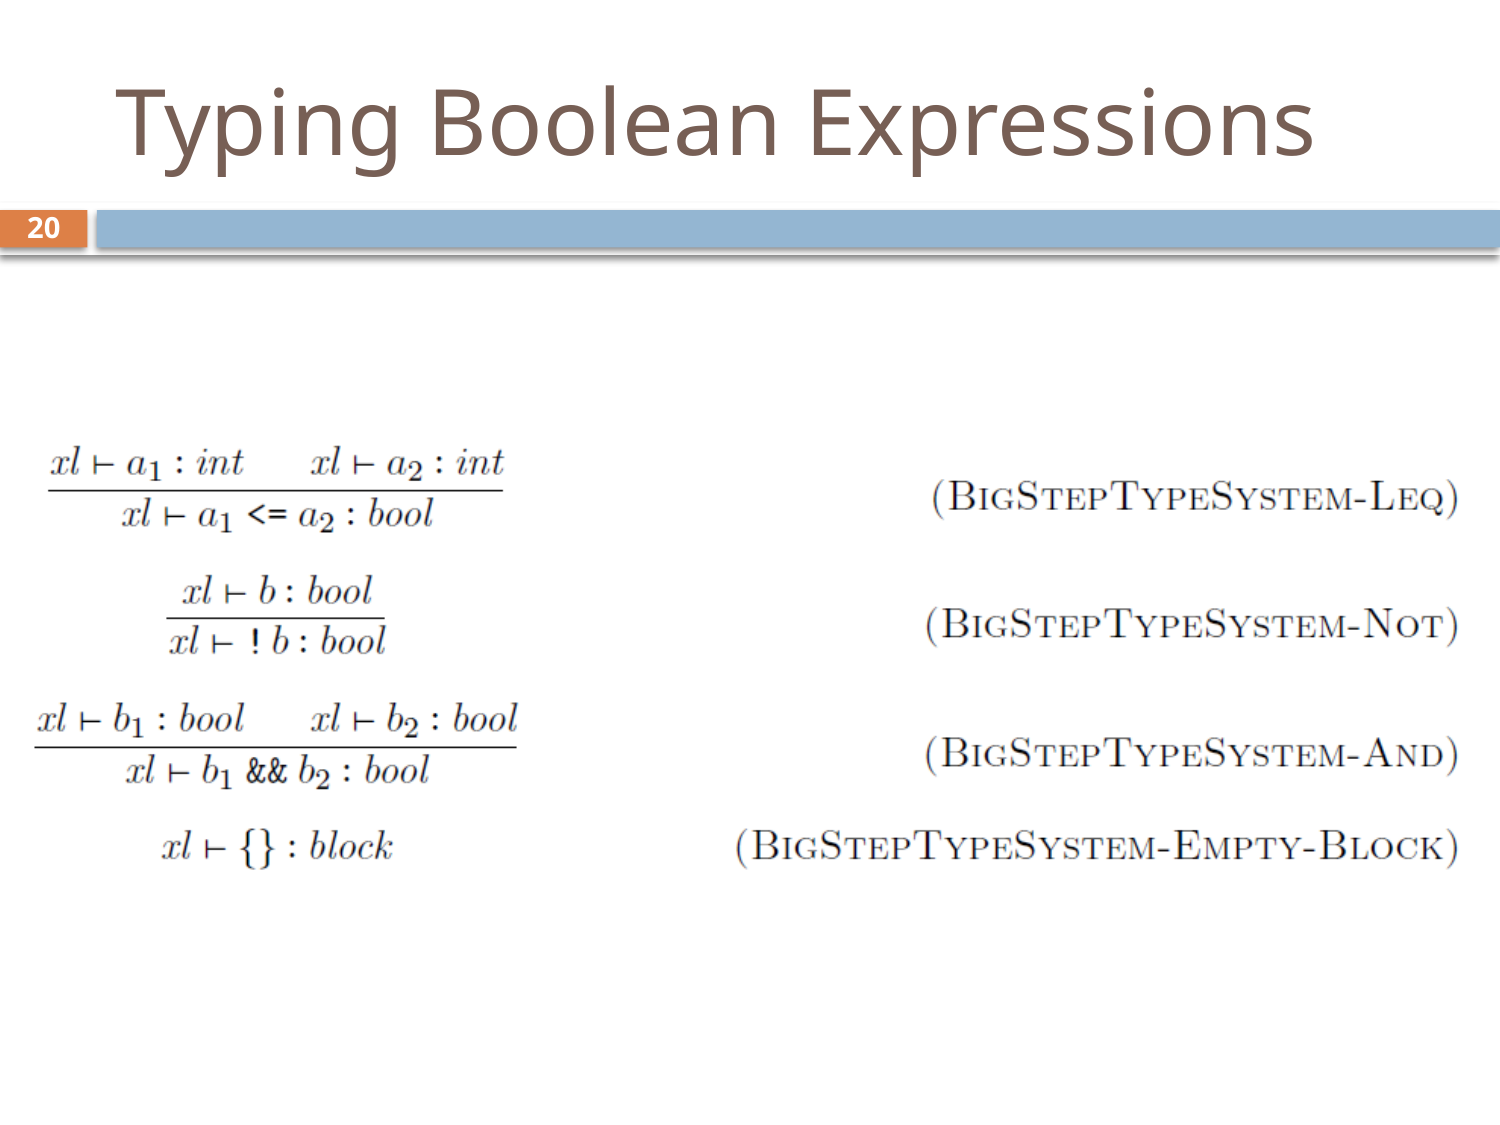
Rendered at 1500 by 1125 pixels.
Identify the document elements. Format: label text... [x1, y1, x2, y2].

picture [12, 437, 1476, 879]
slide_number 20 [0, 208, 88, 249]
title Typing Boolean Expressions [100, 37, 1438, 200]
